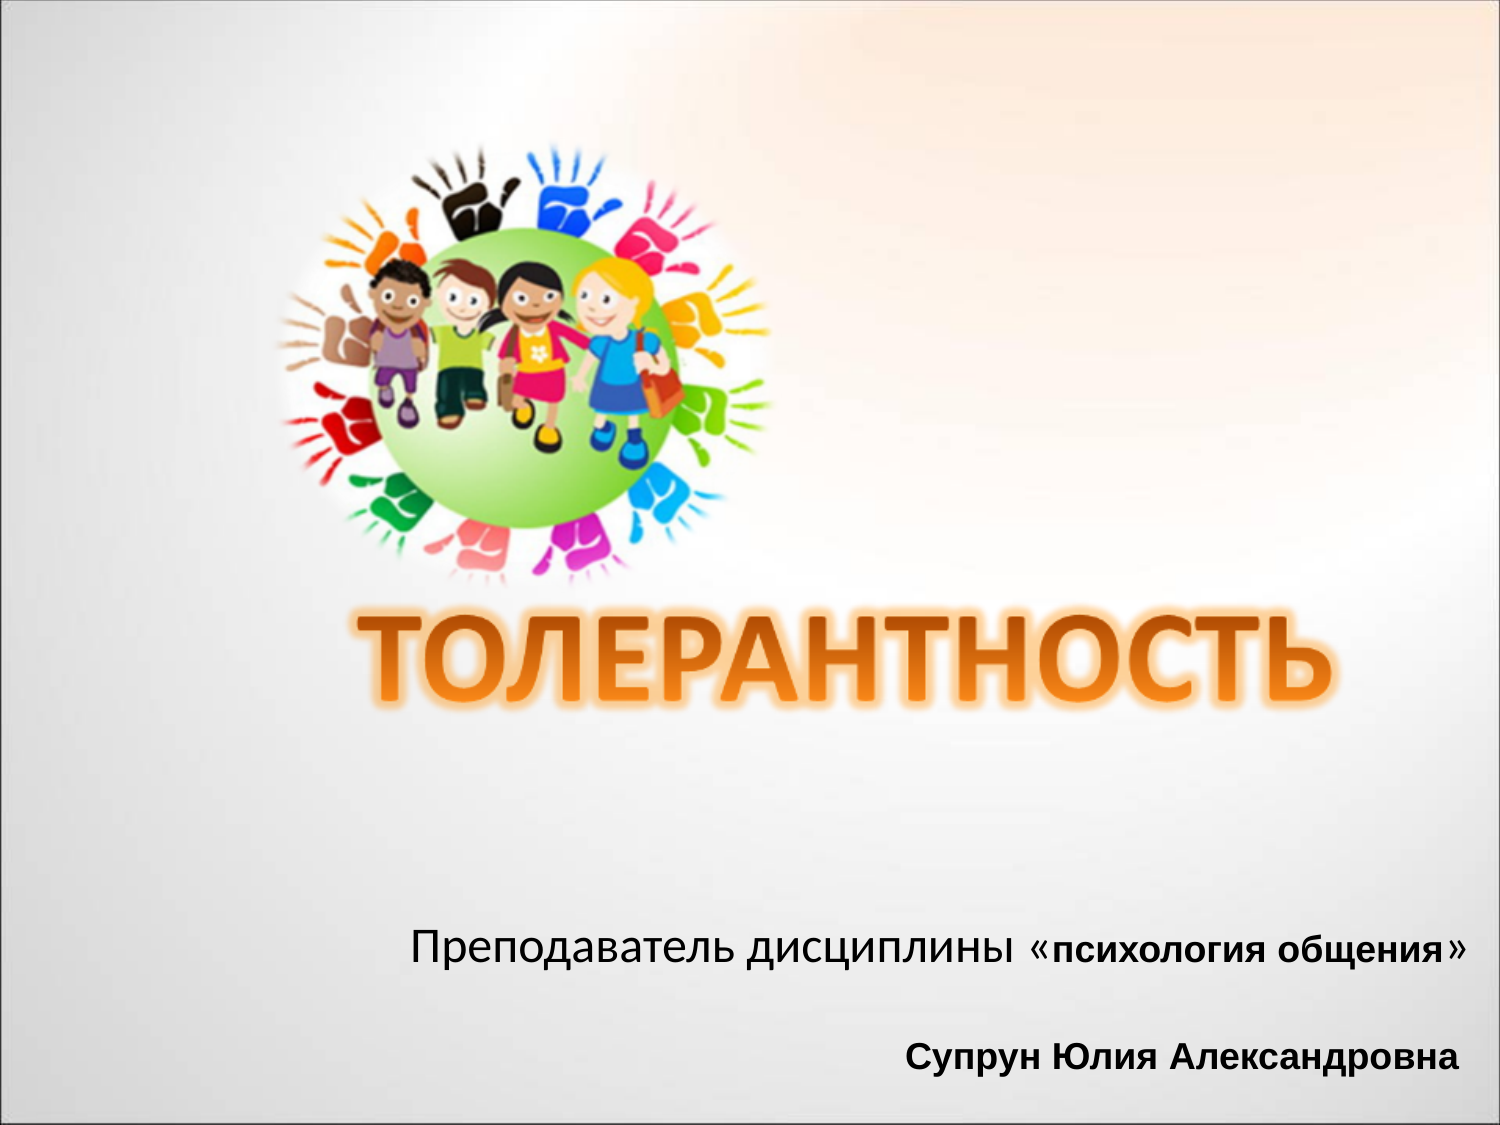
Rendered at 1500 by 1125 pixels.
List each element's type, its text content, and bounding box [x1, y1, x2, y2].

text_box Преподаватель дисциплины «психология общения» Супрун Юлия Александровна [356, 904, 1485, 1085]
picture [0, 0, 1500, 1125]
